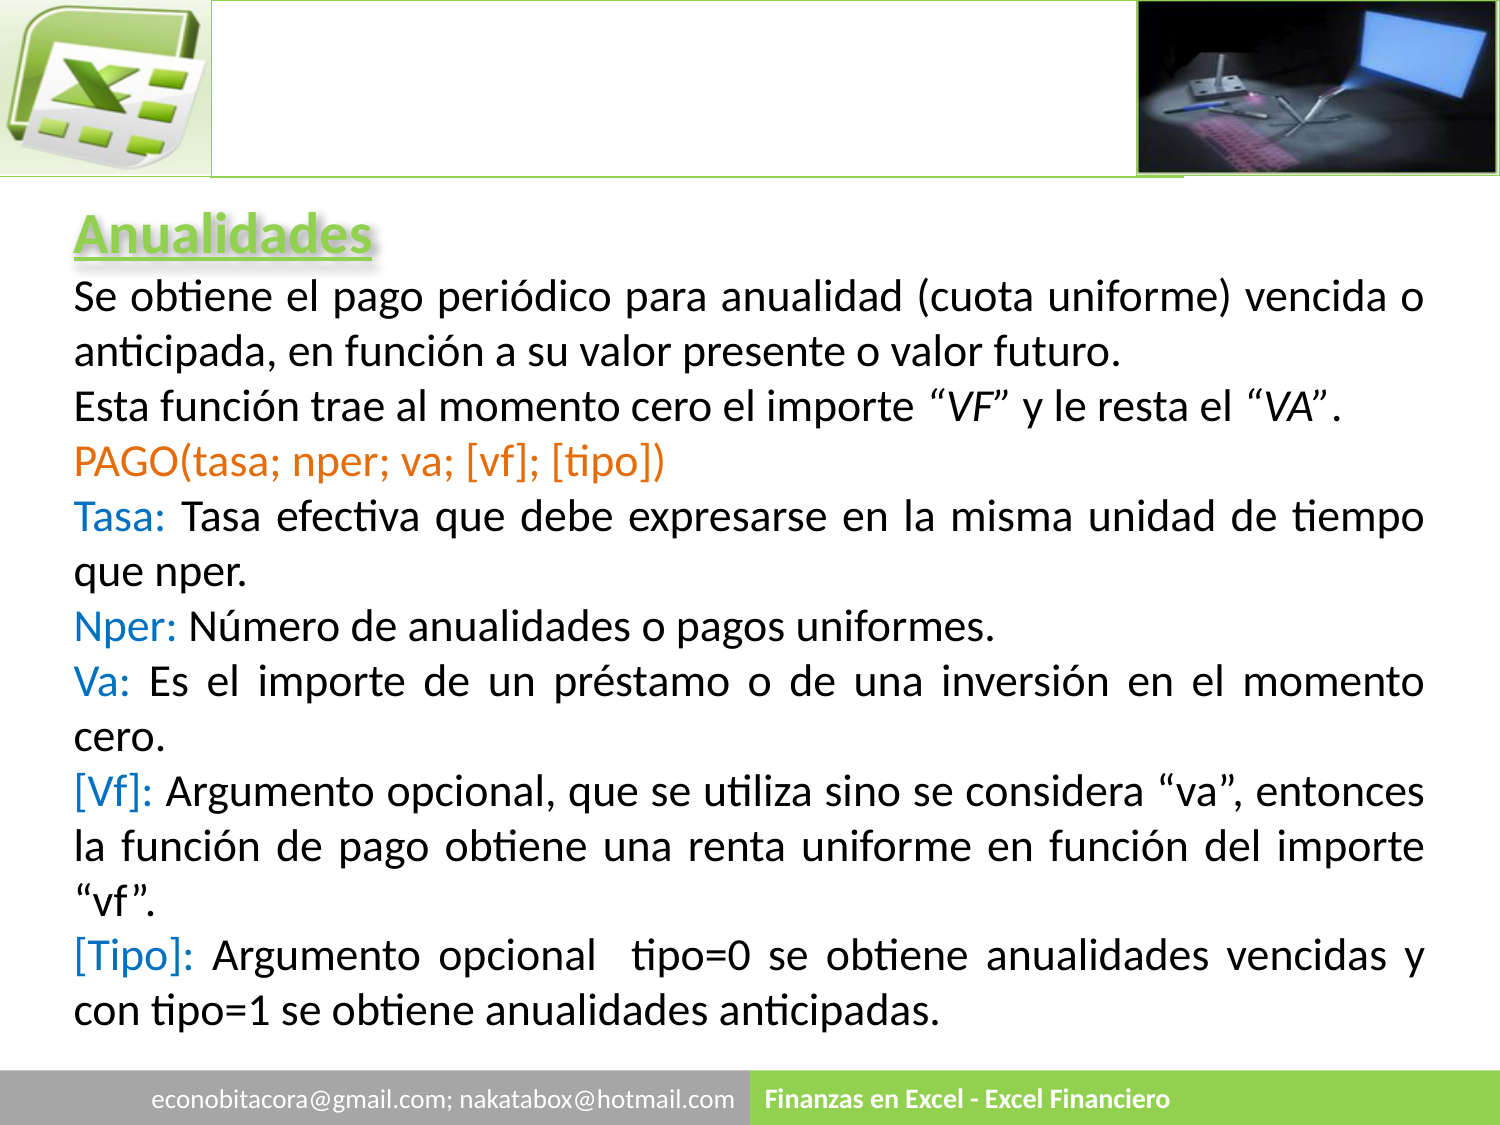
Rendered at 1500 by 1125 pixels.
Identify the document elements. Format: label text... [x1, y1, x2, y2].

text_box [212, 0, 1134, 178]
subtitle Anualidades [58, 187, 399, 257]
picture [1136, 0, 1500, 177]
picture [0, 0, 212, 177]
text_box Finanzas en Excel - Excel Financiero [749, 1070, 1500, 1125]
text_box Se obtiene el pago periódico para anualidad (cuota uniforme) vencida o anticipada, en función a su valor presente o valor futuro. Esta función trae al momento cero el importe “VF” y le resta el “VA”. PAGO(tasa; nper; va; [vf]; [tipo]) Tasa: Tasa efectiva que debe expresarse en la misma unidad de tiempo que nper. Nper: Número de anualidades o pagos uniformes. Va: Es el importe de un préstamo o de una inversión en el momento cero. [Vf]: Argumento opcional, que se utiliza sino se considera “va”, entonces la función de pago obtiene una renta uniforme en función del importe “vf”. [Tipo]: Argumento opcional tipo=0 se obtiene anualidades vencidas y con tipo=1 se obtiene anualidades anticipadas. [58, 257, 1442, 1043]
text_box econobitacora@gmail.com; nakatabox@hotmail.com [0, 1070, 749, 1125]
